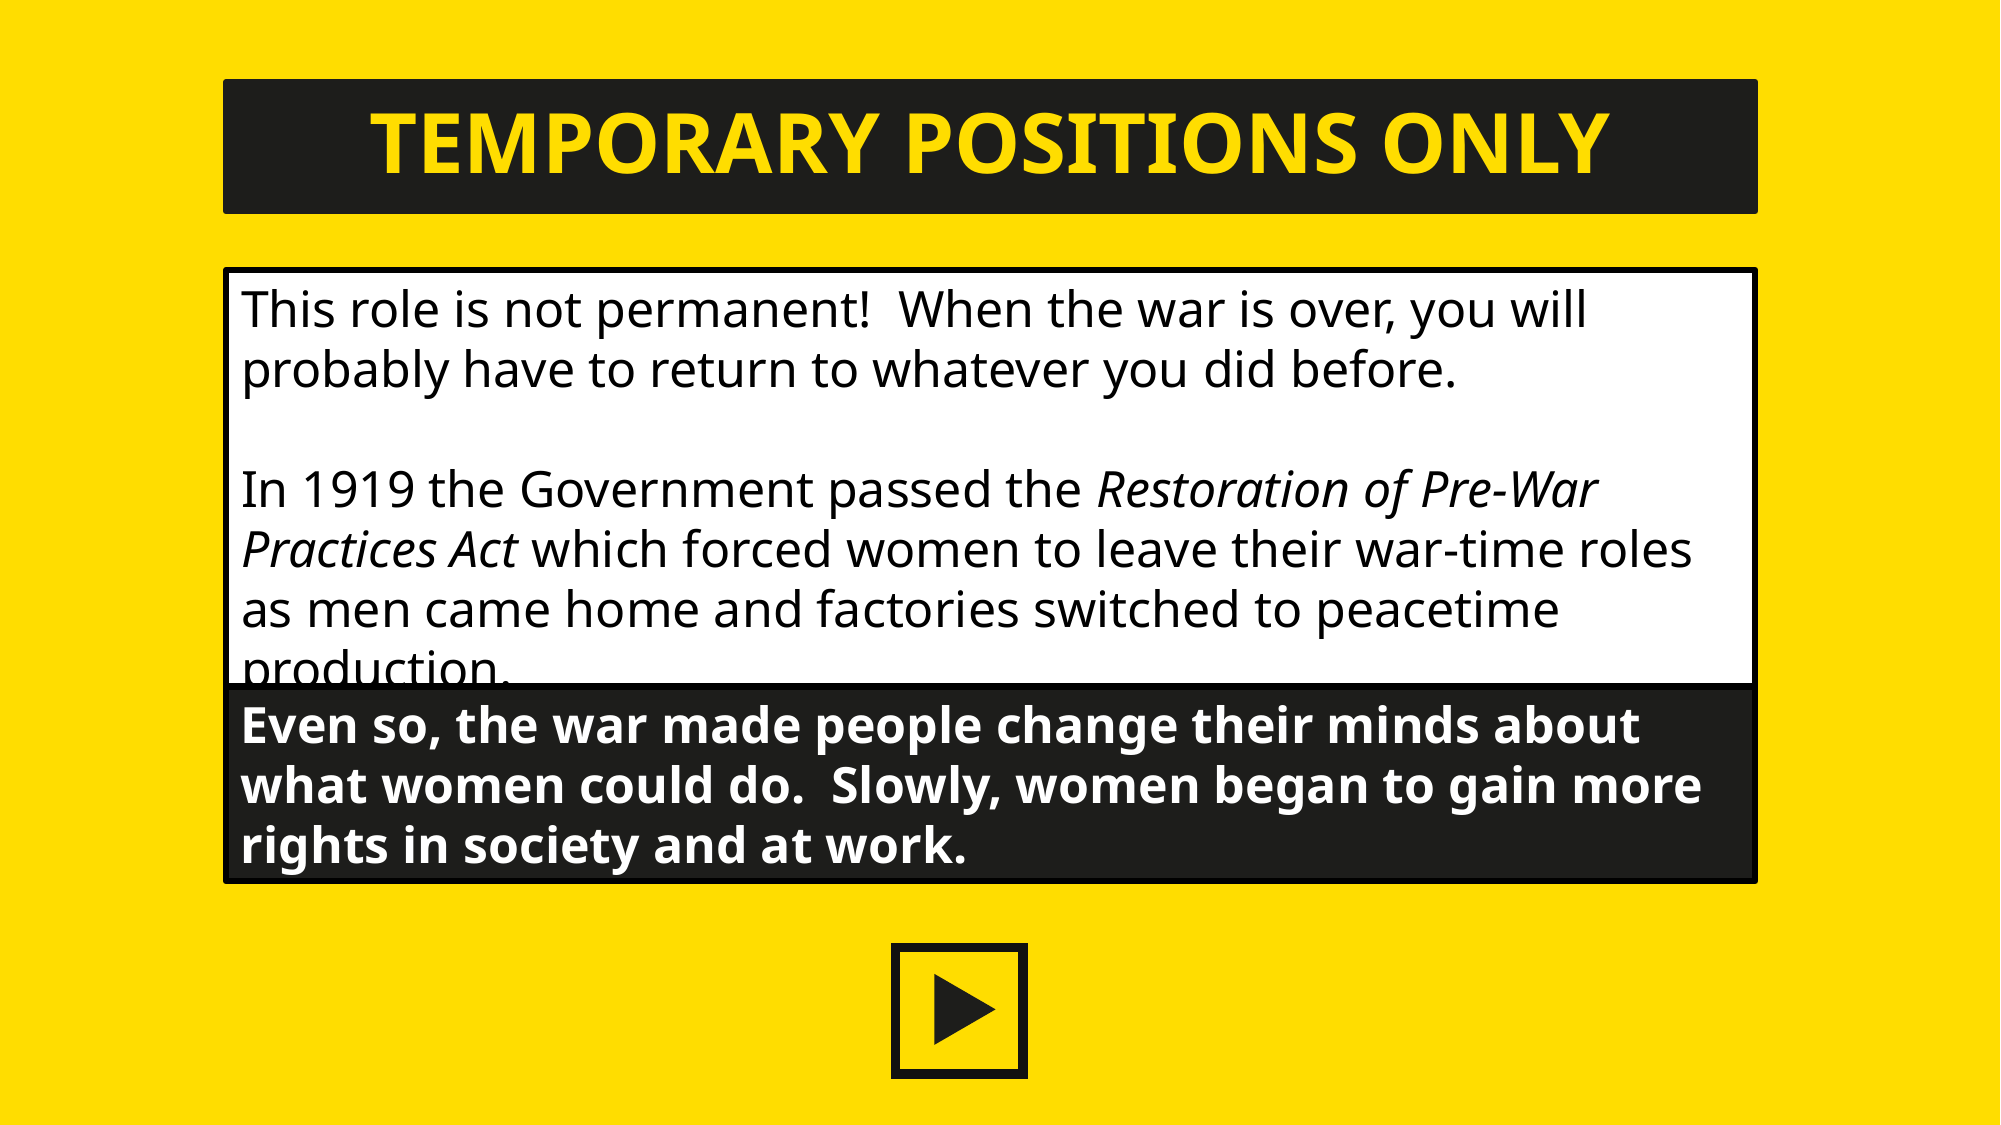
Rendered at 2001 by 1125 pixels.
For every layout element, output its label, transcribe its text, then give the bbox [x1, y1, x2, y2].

list This role is not permanent! When the war is over, you will probably have to return to whatever you did before. In 1919 the Government passed the Restoration of Pre-War Practices Act which forced women to leave their war-time roles as men came home and factories switched to peacetime production. [226, 269, 1756, 686]
text_box TEMPORARY POSITIONS ONLY [226, 82, 1756, 212]
text_box Even so, the war made people change their minds about what women could do. Slowly, women began to gain more rights in society and at work. [226, 686, 1756, 882]
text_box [895, 947, 1024, 1074]
text_box [894, 939, 1024, 1079]
